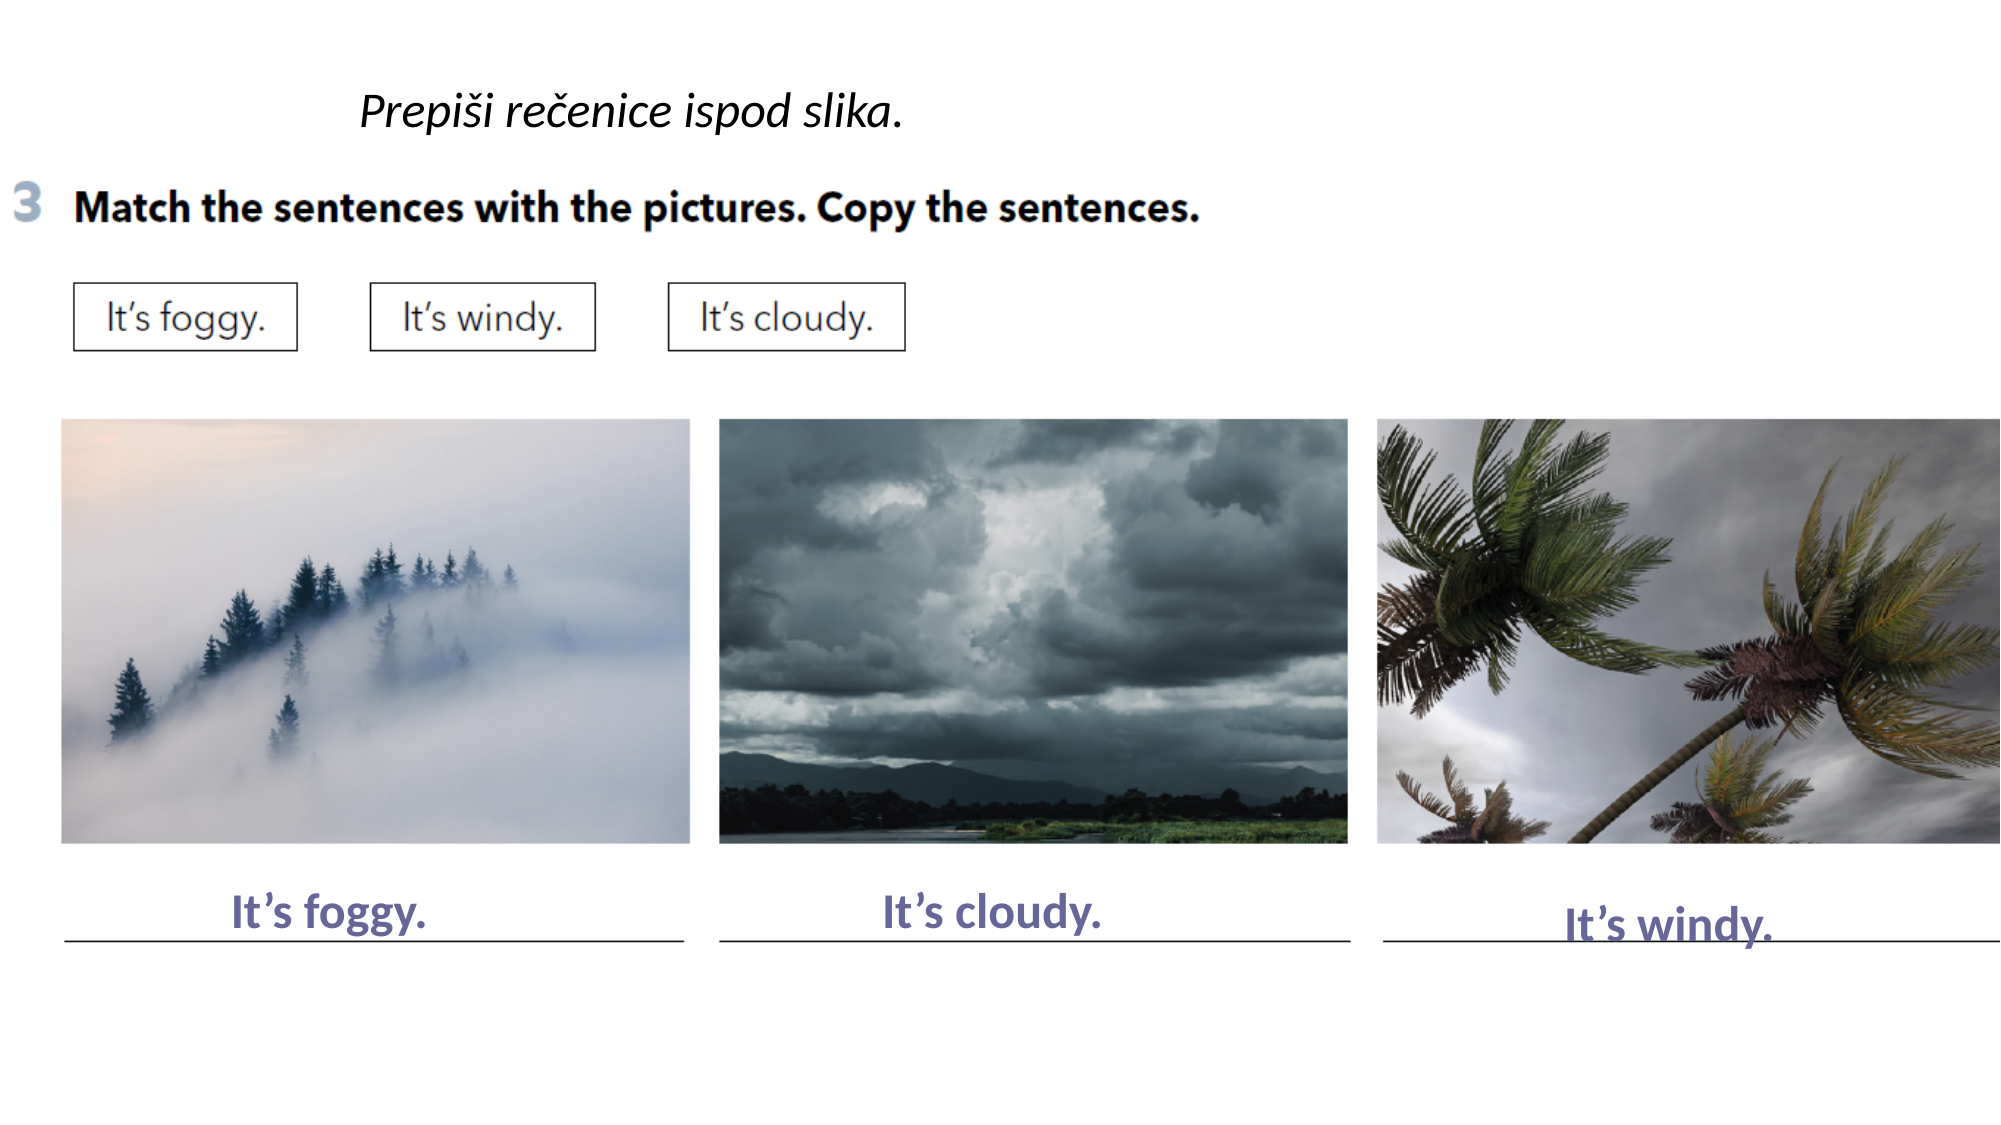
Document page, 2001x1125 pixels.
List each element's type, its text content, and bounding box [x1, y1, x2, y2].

picture [0, 165, 2000, 960]
text_box Prepiši rečenice ispod slika. [343, 70, 1432, 146]
